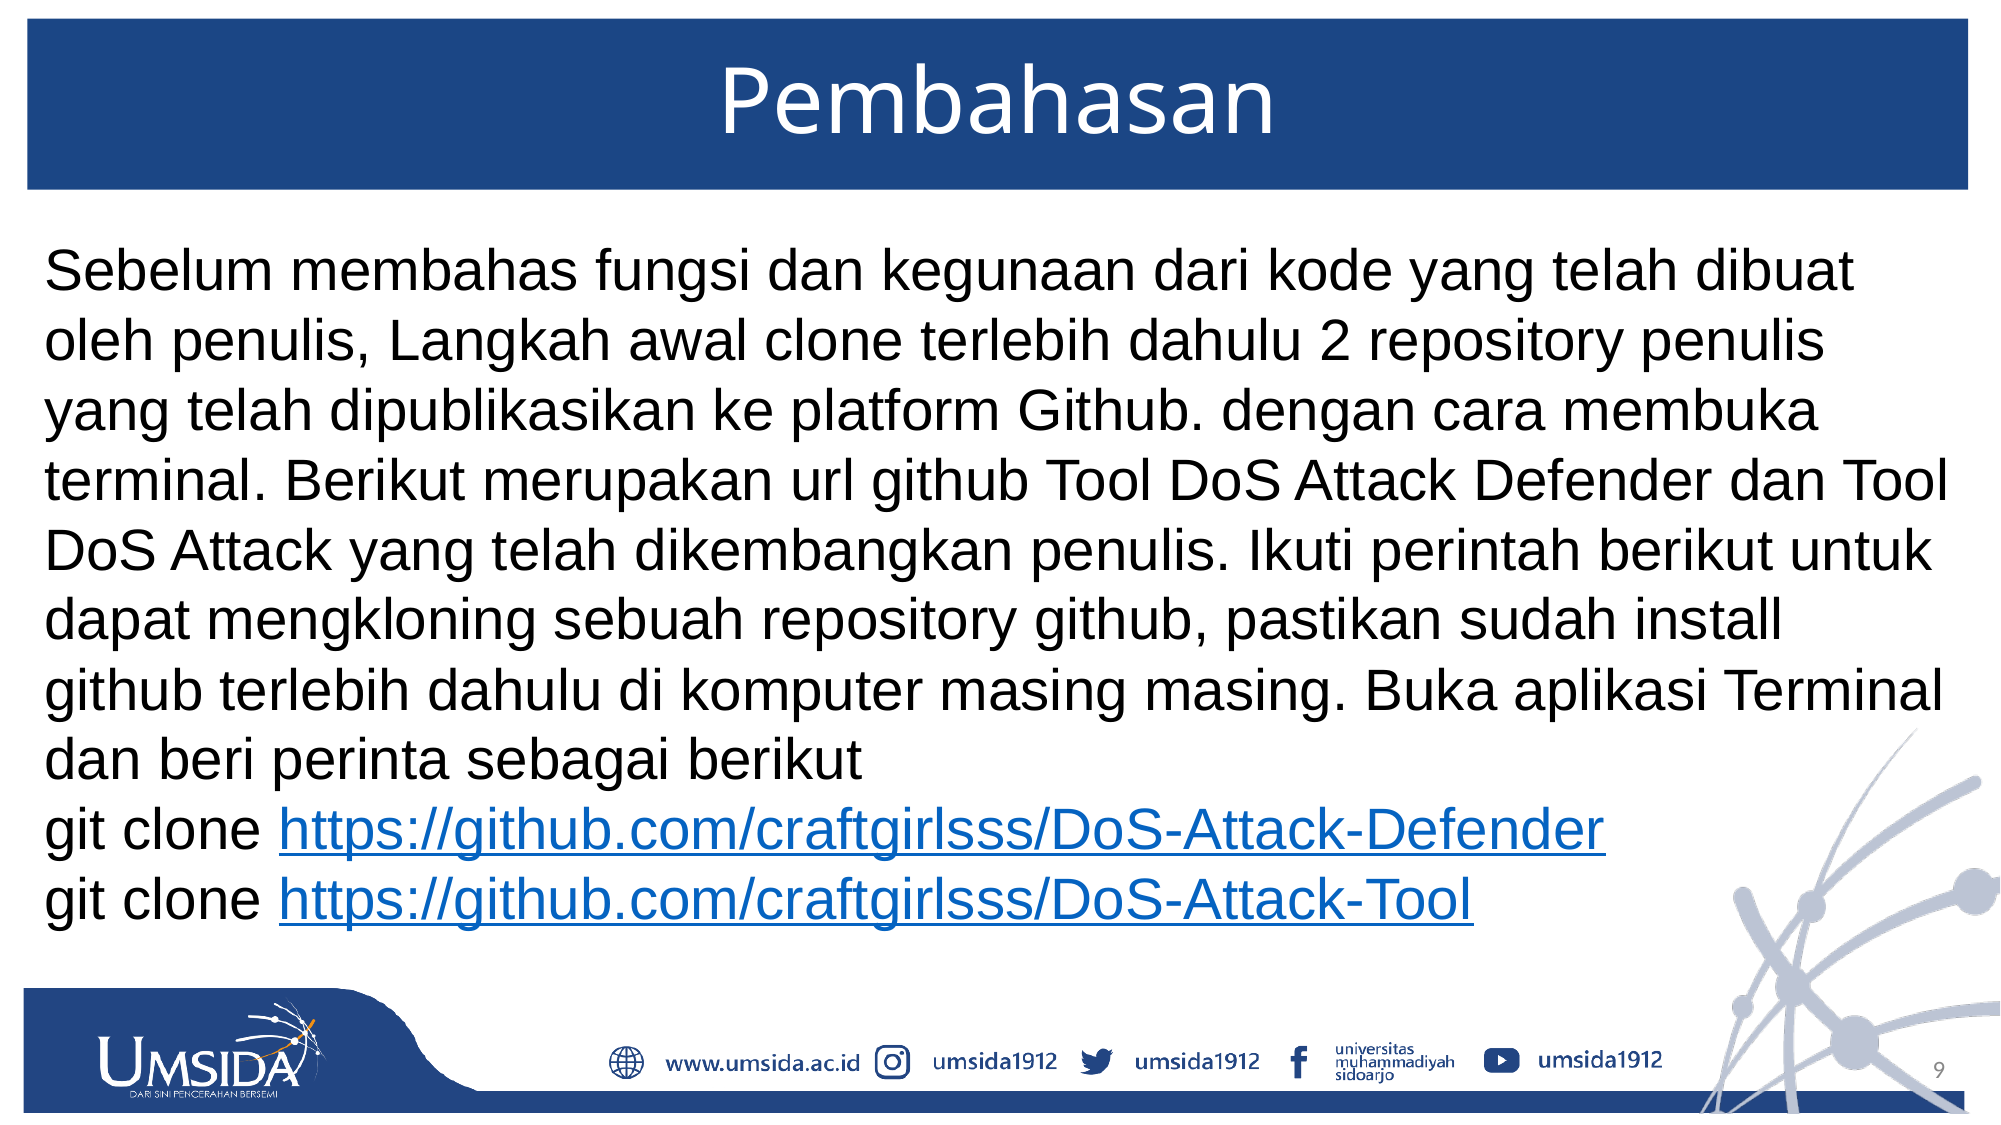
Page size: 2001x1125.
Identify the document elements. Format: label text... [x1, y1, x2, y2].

title Pembahasan [27, 18, 1969, 190]
picture [23, 51, 2001, 1114]
list Sebelum membahas fungsi dan kegunaan dari kode yang telah dibuat oleh penulis, Langkah awal clone terlebih dahulu 2 repository penulis yang telah dipublikasikan ke platform Github. dengan cara membuka terminal. Berikut merupakan url github Tool DoS Attack Defender dan Tool DoS Attack yang telah dikembangkan penulis. Ikuti perintah berikut untuk dapat mengkloning sebuah repository github, pastikan sudah install github terlebih dahulu di komputer masing masing. Buka aplikasi Terminal dan beri perinta sebagai berikut git clone https://github.com/craftgirlsss/DoS-Attack-Defender git clone https://github.com/craftgirlsss/DoS-Attack-Tool [29, 225, 1971, 1060]
